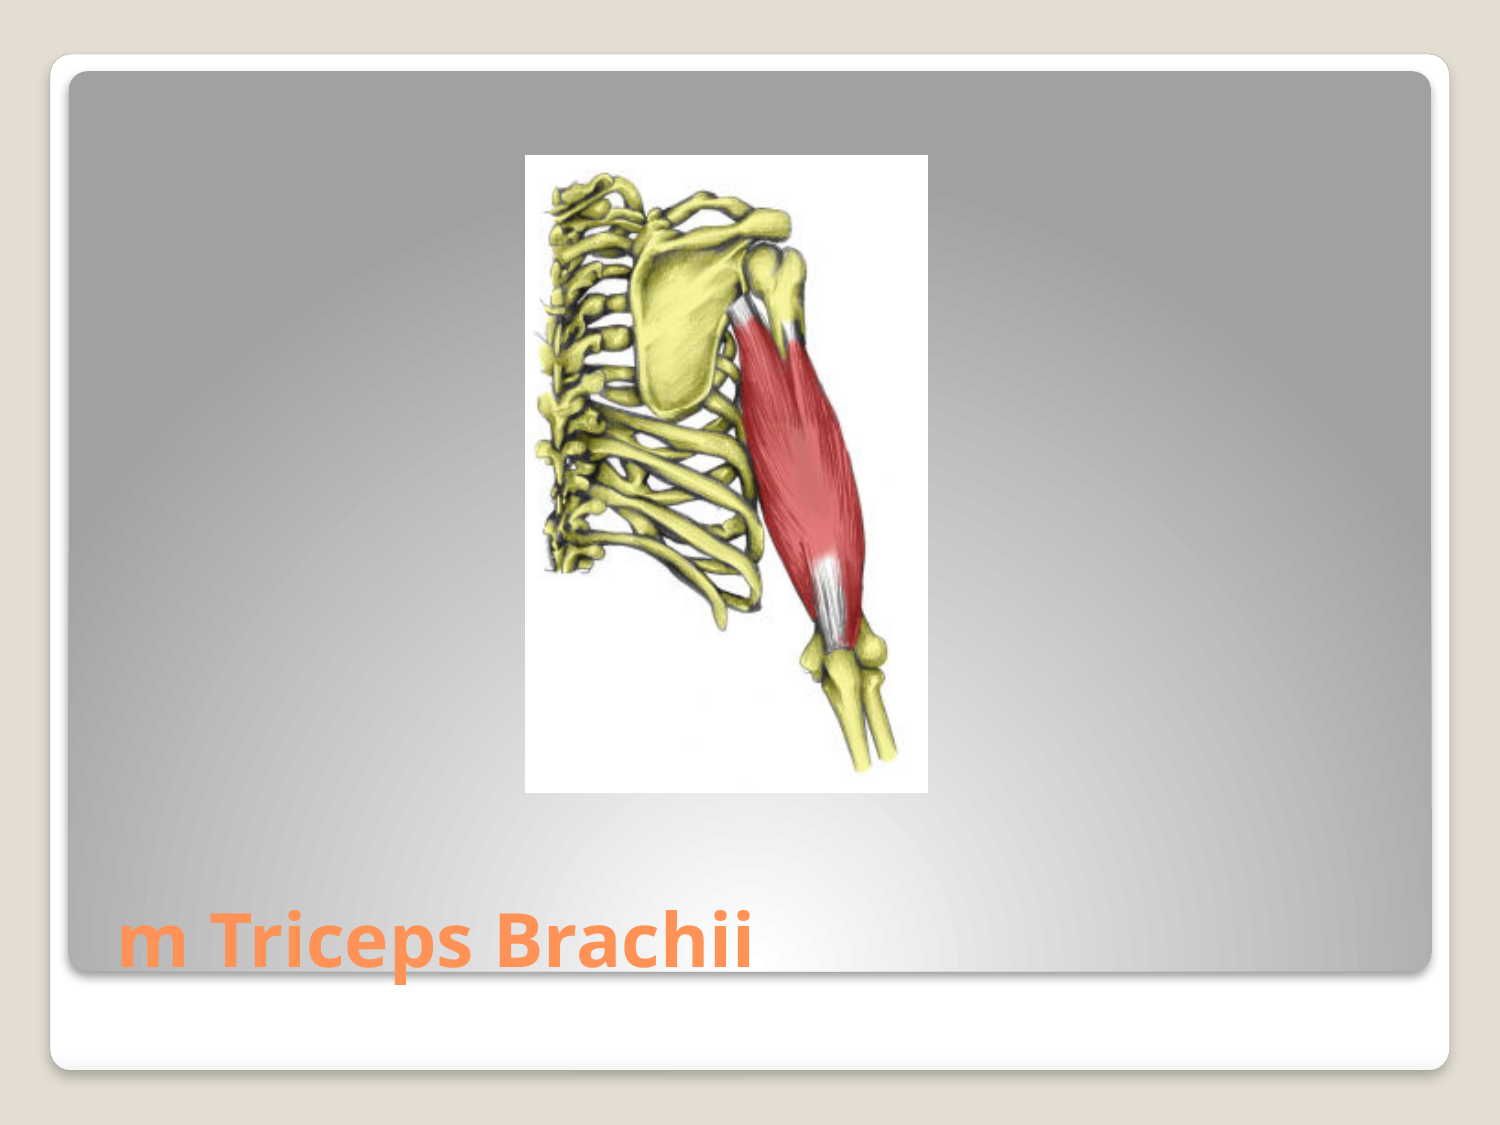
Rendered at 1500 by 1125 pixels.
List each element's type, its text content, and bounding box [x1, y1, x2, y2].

title m Triceps Brachii [82, 817, 1425, 990]
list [525, 155, 928, 793]
